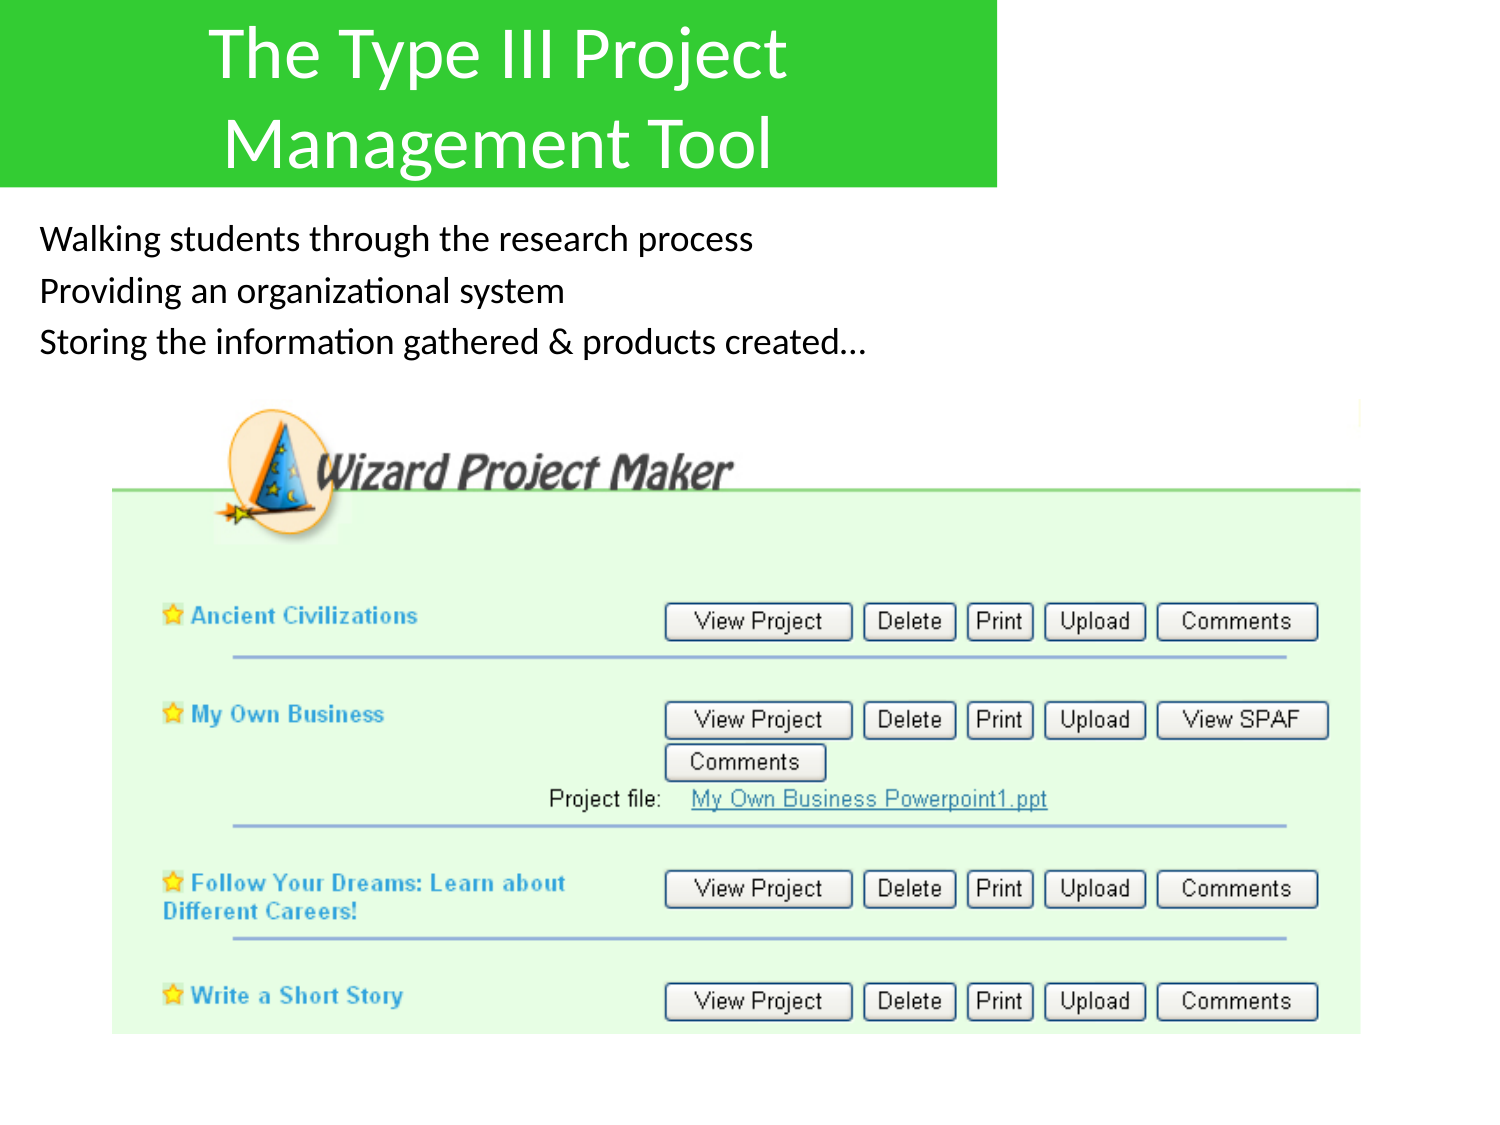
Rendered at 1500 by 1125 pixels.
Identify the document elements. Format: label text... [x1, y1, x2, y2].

text_box Walking students through the research process Providing an organizational system Storing the information gathered & products created… [24, 199, 1438, 370]
text_box The Type III Project Management Tool [0, 0, 998, 188]
picture [112, 399, 1376, 1035]
